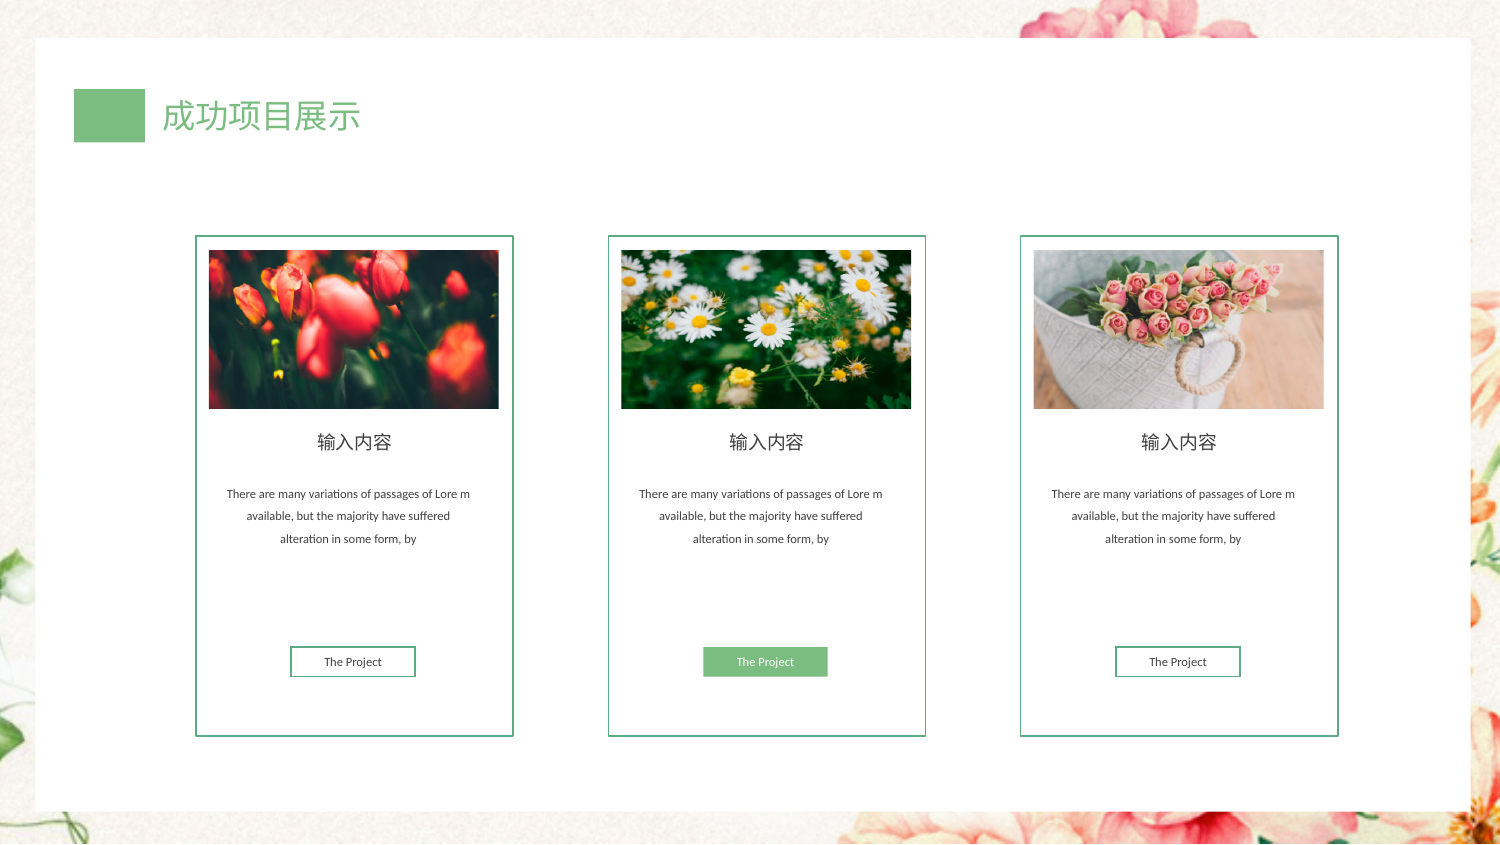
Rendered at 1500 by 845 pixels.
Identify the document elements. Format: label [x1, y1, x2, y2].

text_box [195, 235, 514, 737]
text_box [1020, 235, 1339, 737]
picture [0, 0, 1500, 844]
text_box [608, 235, 926, 737]
